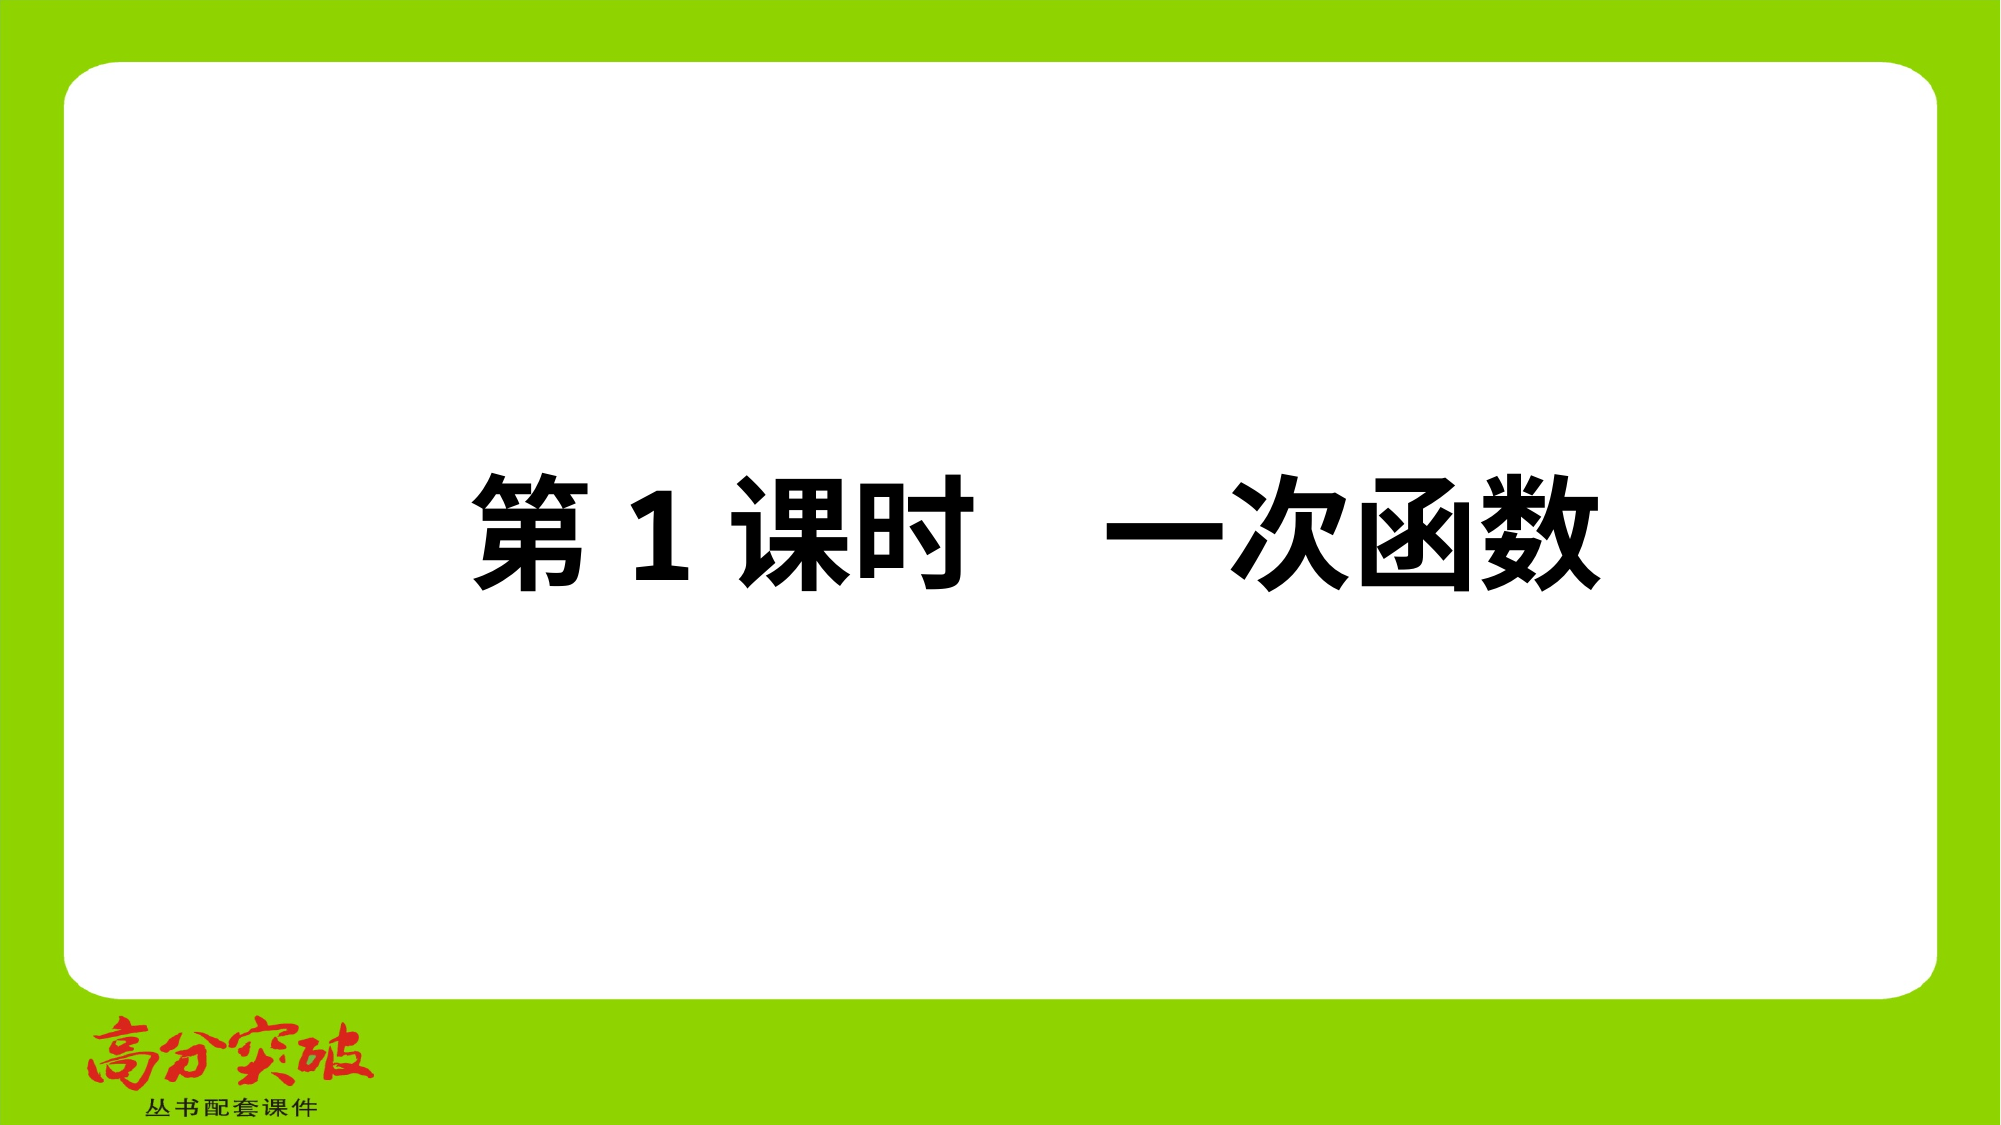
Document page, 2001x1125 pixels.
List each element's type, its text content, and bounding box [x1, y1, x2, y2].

picture [0, 0, 2001, 1125]
text_box 第1课时 一次函数 [173, 373, 1898, 614]
